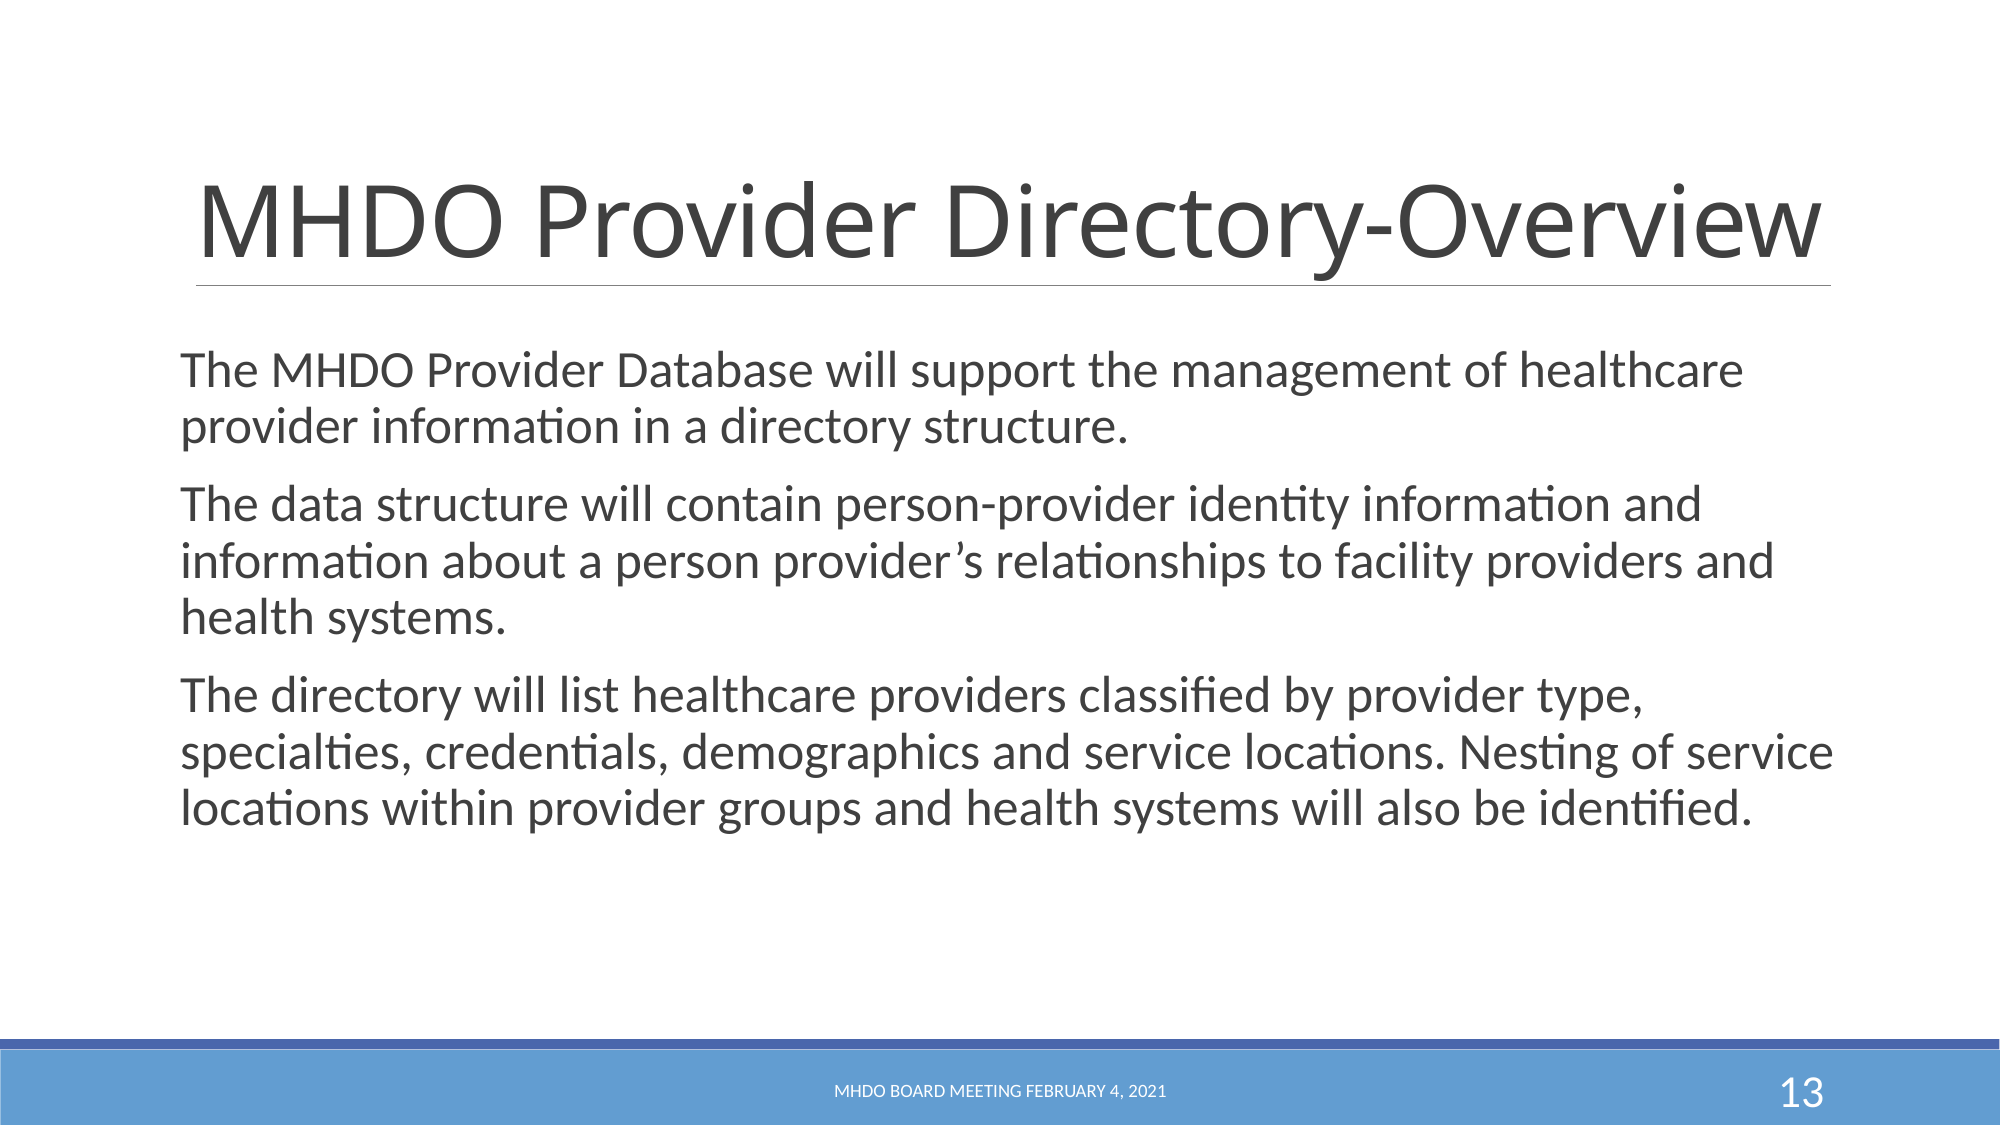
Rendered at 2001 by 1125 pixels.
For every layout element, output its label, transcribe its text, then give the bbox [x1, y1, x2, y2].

footer MHDO Board Meeting February 4, 2021 [604, 1059, 1396, 1120]
title MHDO Provider Directory-Overview [180, 47, 1840, 285]
slide_number 13 [1624, 1059, 1840, 1120]
list The MHDO Provider Database will support the management of healthcare provider information in a directory structure. The data structure will contain person-provider identity information and information about a person provider’s relationships to facility providers and health systems. The directory will list healthcare providers classified by provider type, specialties, credentials, demographics and service locations. Nesting of service locations within provider groups and health systems will also be identified. [180, 334, 1840, 963]
